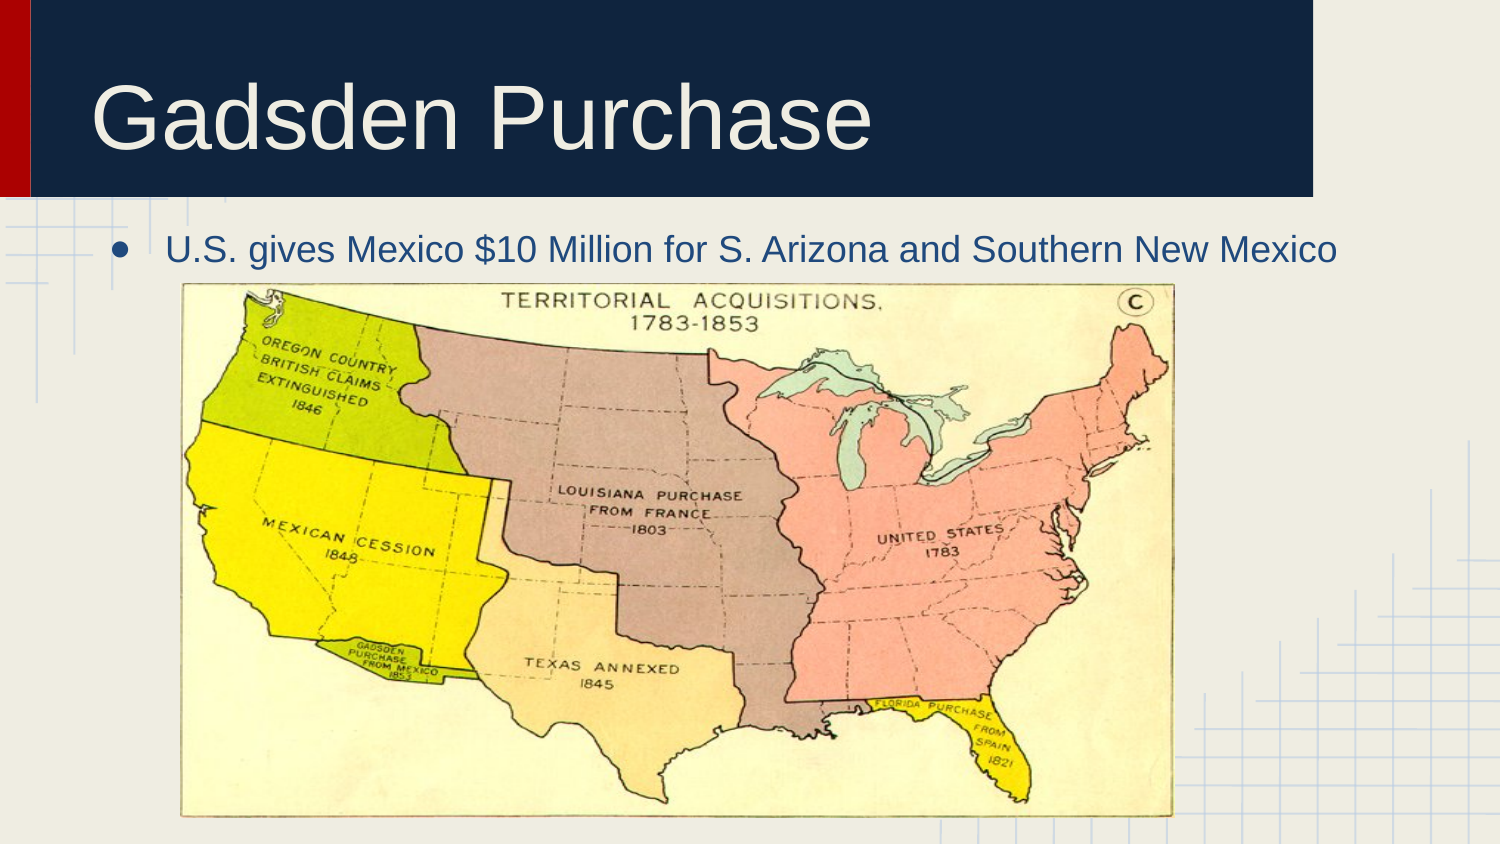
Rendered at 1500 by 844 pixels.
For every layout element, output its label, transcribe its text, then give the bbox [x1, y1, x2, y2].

list U.S. gives Mexico $10 Million for S. Arizona and Southern New Mexico [75, 209, 1425, 806]
title Gadsden Purchase [75, 16, 1276, 183]
picture [179, 283, 1175, 819]
